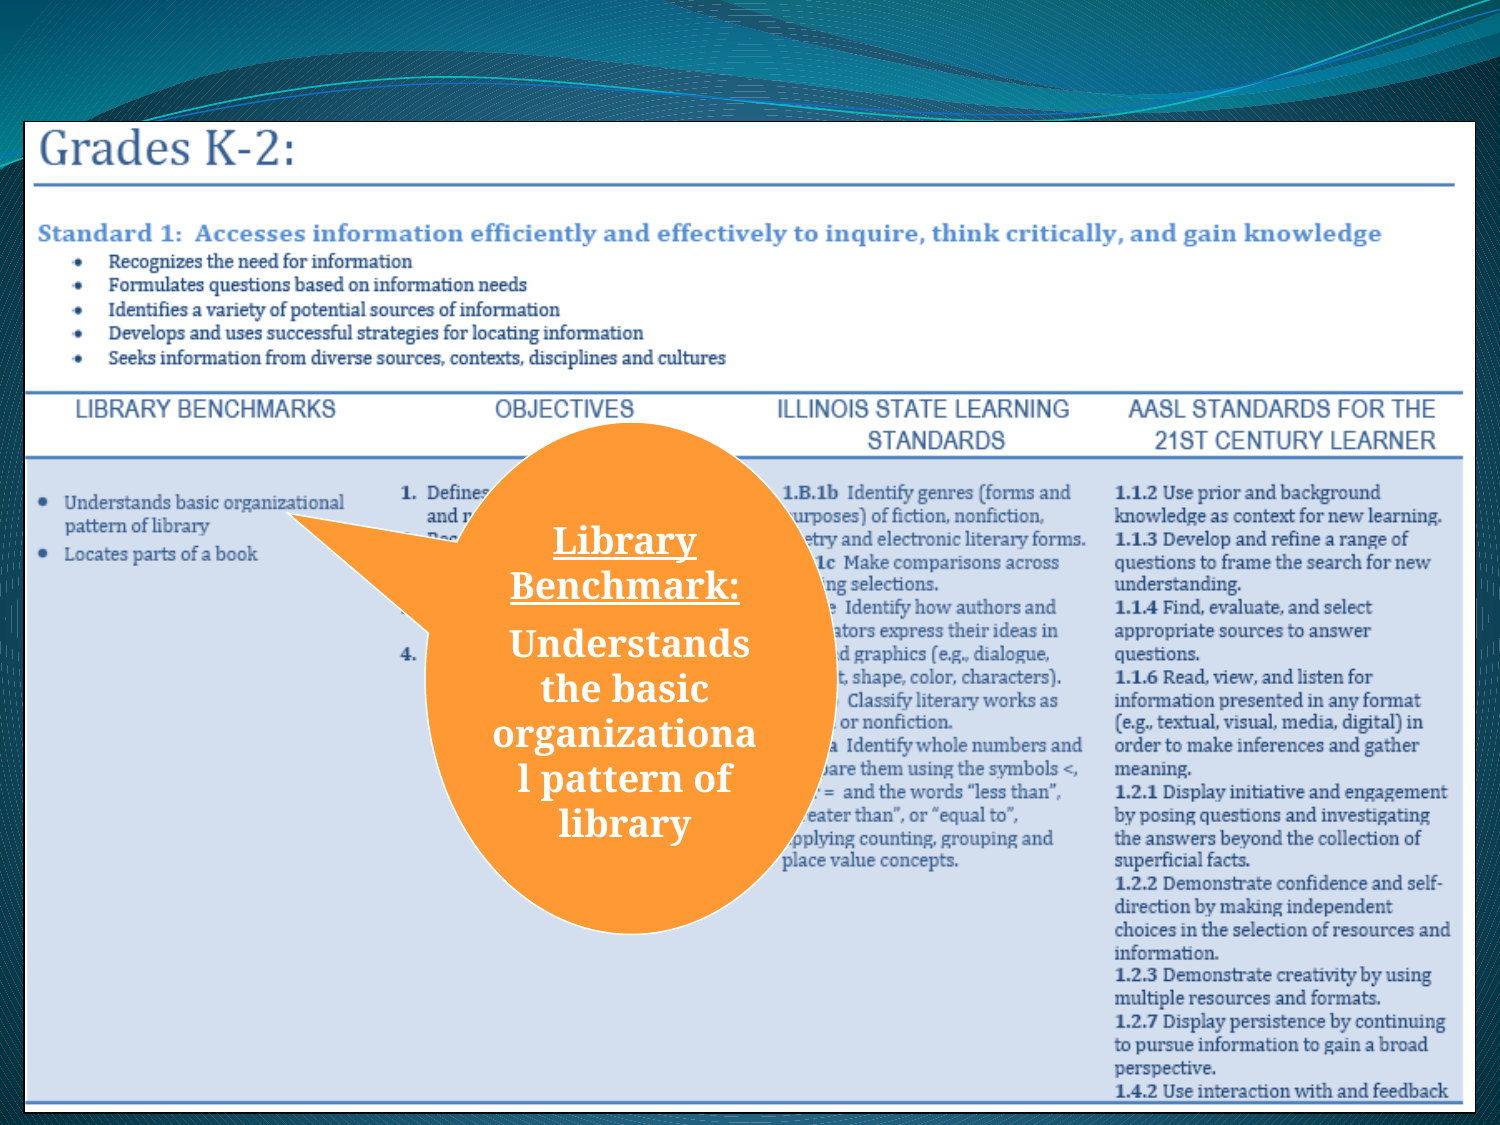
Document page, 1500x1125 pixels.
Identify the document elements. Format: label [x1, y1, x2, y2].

picture [24, 121, 1476, 1113]
